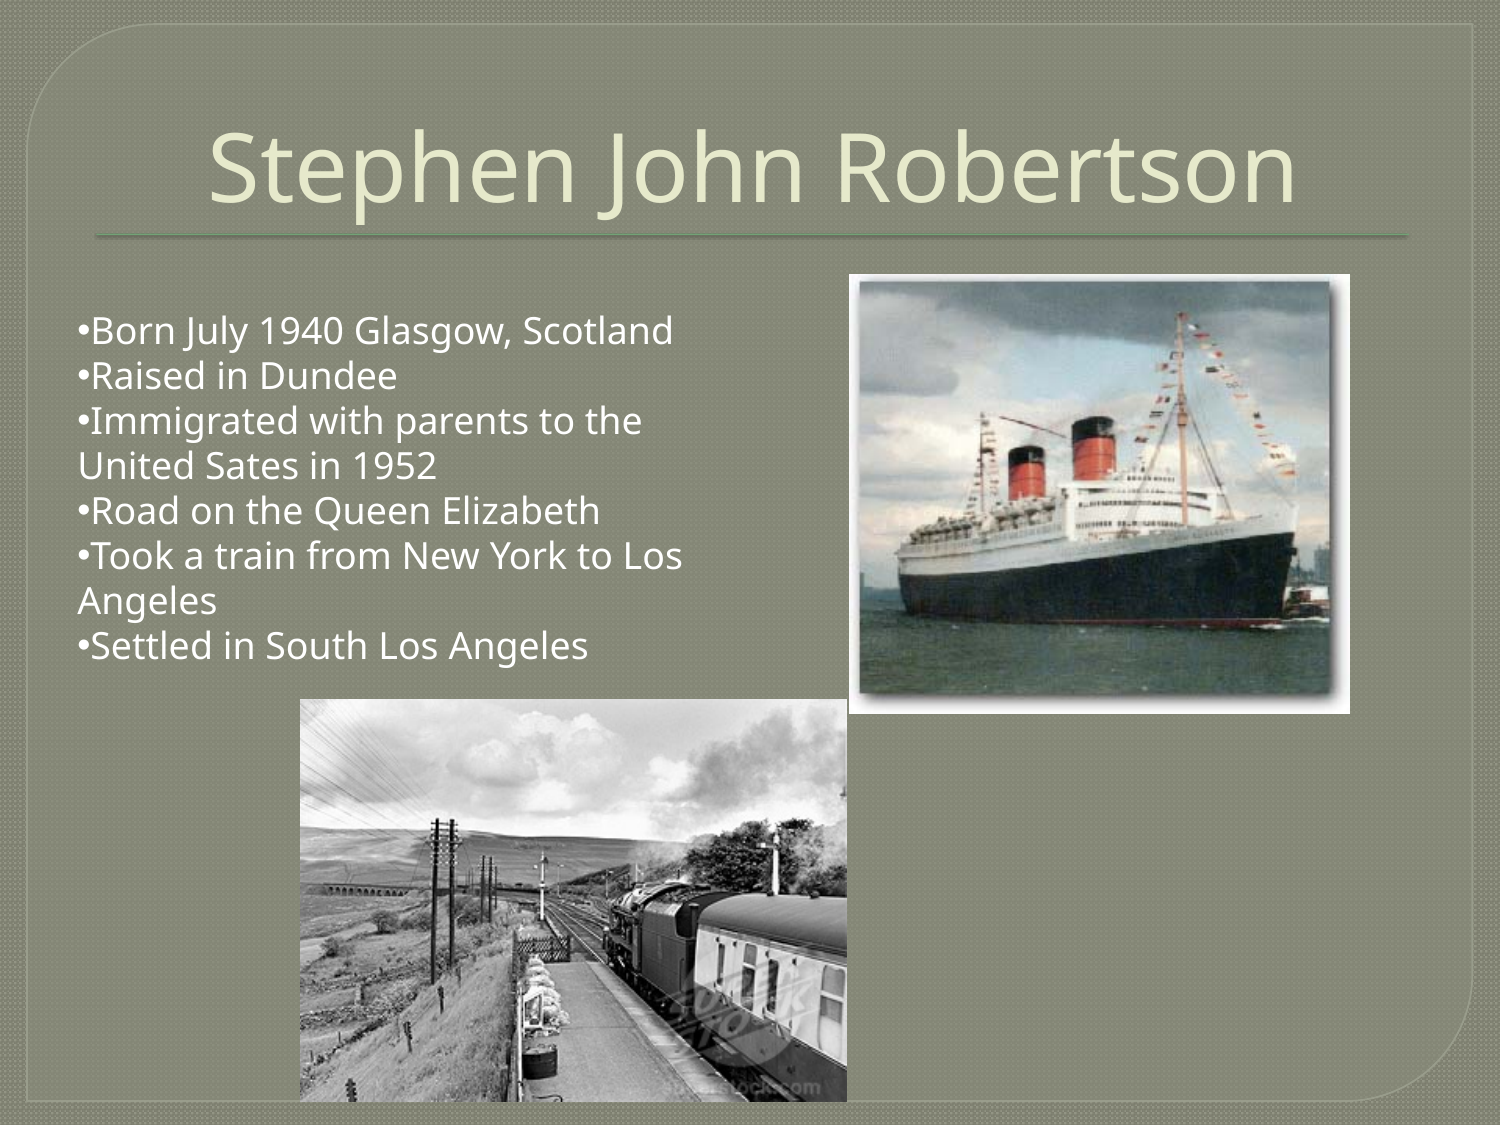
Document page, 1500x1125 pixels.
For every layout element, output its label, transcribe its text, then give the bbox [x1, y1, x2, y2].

picture [849, 274, 1351, 715]
title Stephen John Robertson [75, 41, 1425, 229]
picture [299, 699, 847, 1102]
text_box Born July 1940 Glasgow, Scotland Raised in Dundee Immigrated with parents to the United Sates in 1952 Road on the Queen Elizabeth Took a train from New York to Los Angeles Settled in South Los Angeles [62, 299, 763, 720]
